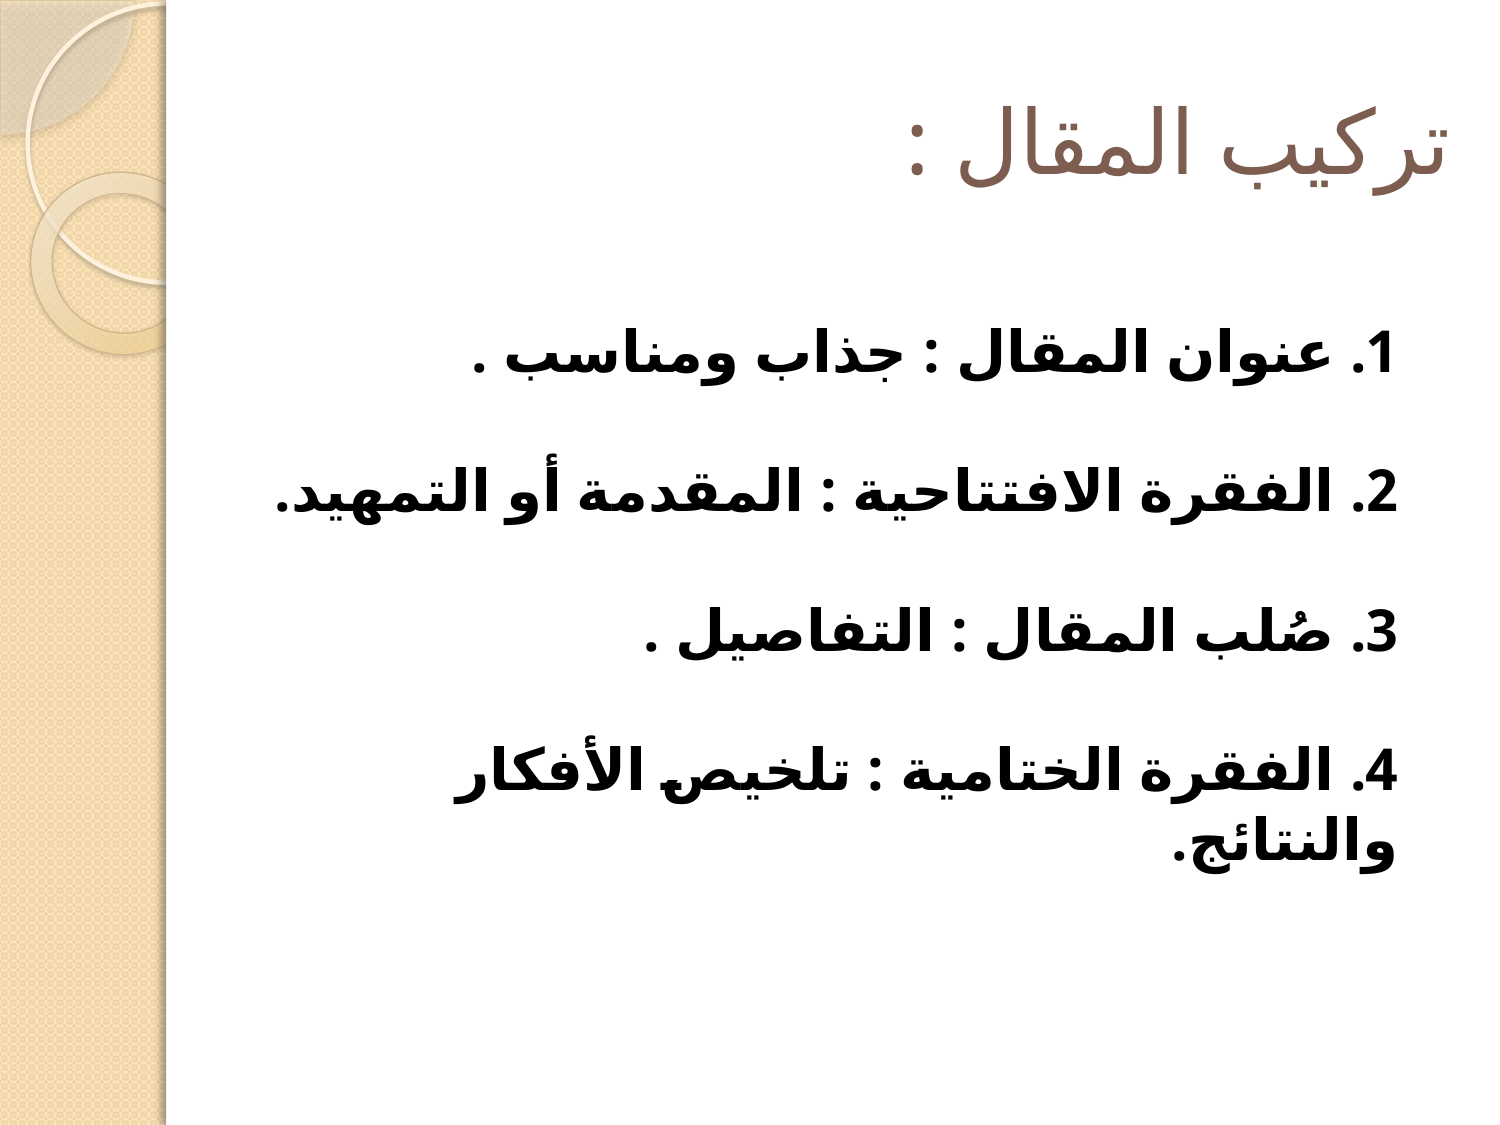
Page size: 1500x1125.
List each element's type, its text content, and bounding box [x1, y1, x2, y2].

list 1. عنوان المقال : جذاب ومناسب . 2. الفقرة الافتتاحية : المقدمة أو التمهيد. 3. صُلب المقال : التفاصيل . 4. الفقرة الختامية : تلخيص الأفكار والنتائج. [235, 237, 1466, 1025]
title تركيب المقال : [235, 45, 1466, 233]
